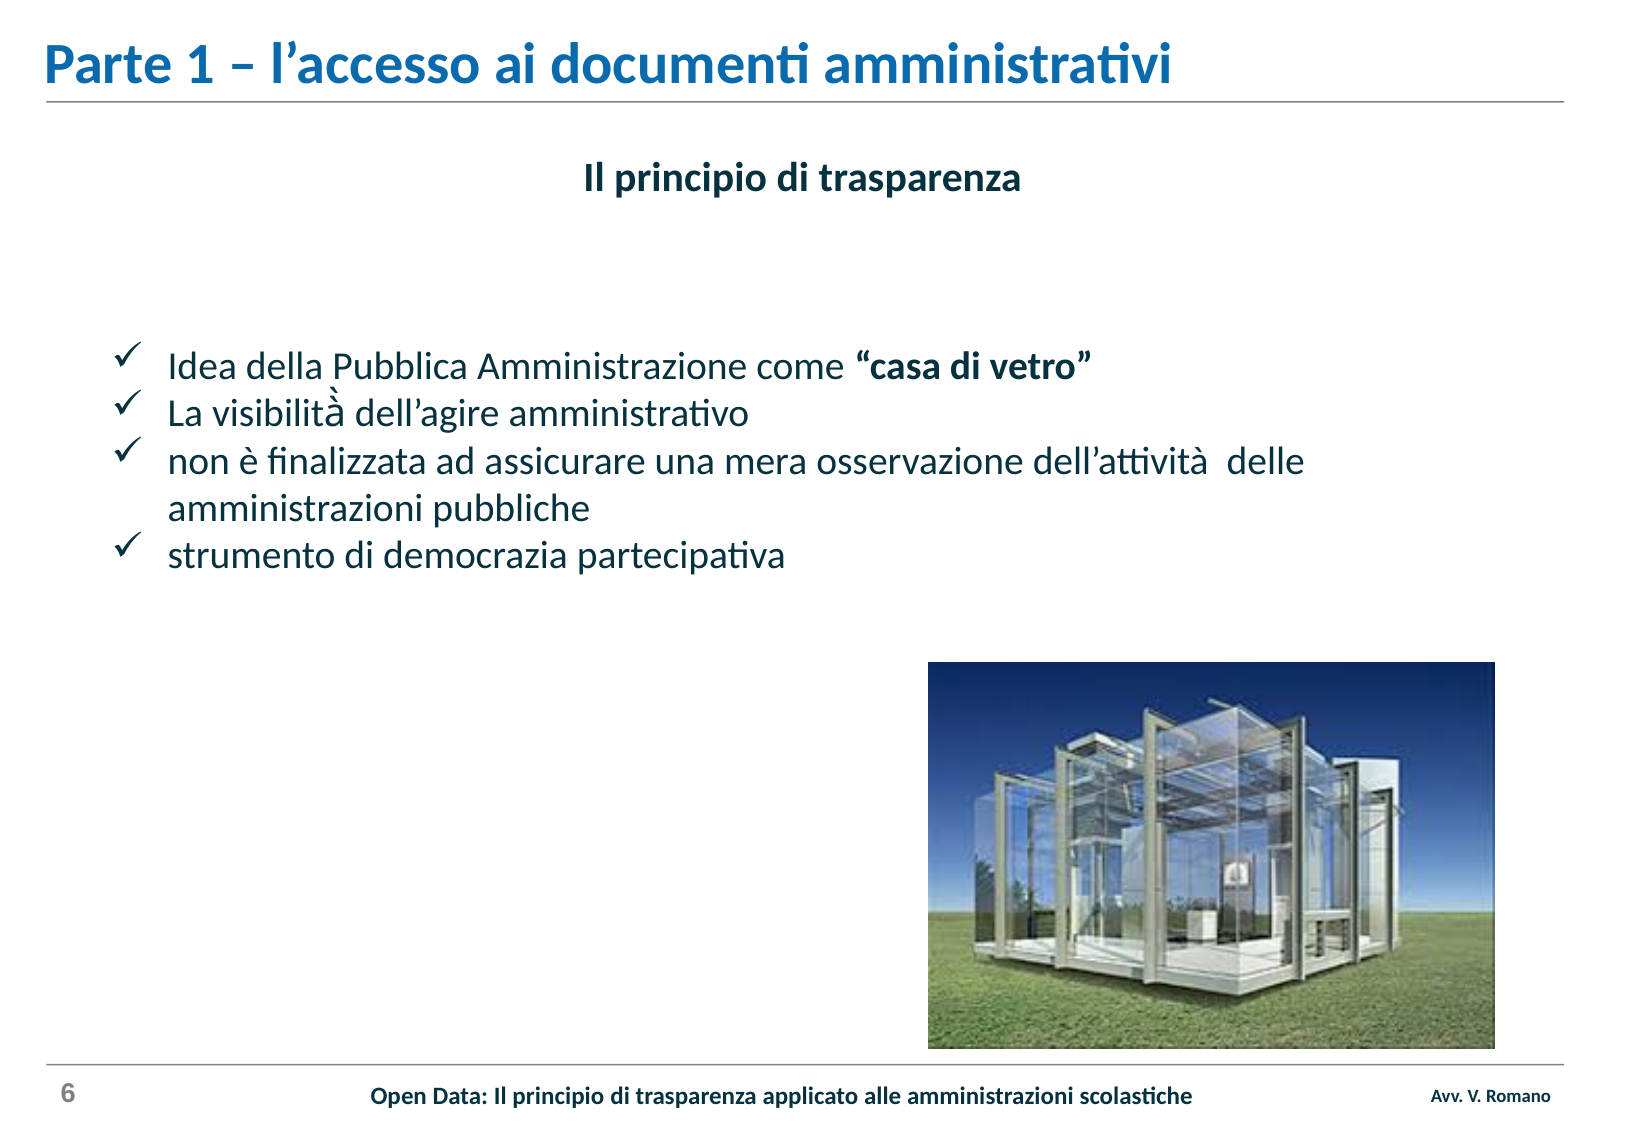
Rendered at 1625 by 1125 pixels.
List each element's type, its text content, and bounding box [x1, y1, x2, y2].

text_box Il principio di trasparenza [44, 127, 1561, 1065]
text_box Idea della Pubblica Amministrazione come “casa di vetro” La visibilità̀ dell’agire amministrativo non è finalizzata ad assicurare una mera osservazione dell’attività delle amministrazioni pubbliche strumento di democrazia partecipativa [96, 332, 1497, 735]
picture [927, 662, 1496, 1049]
text_box Parte 1 – l’accesso ai documenti amministrativi [44, 24, 1561, 91]
